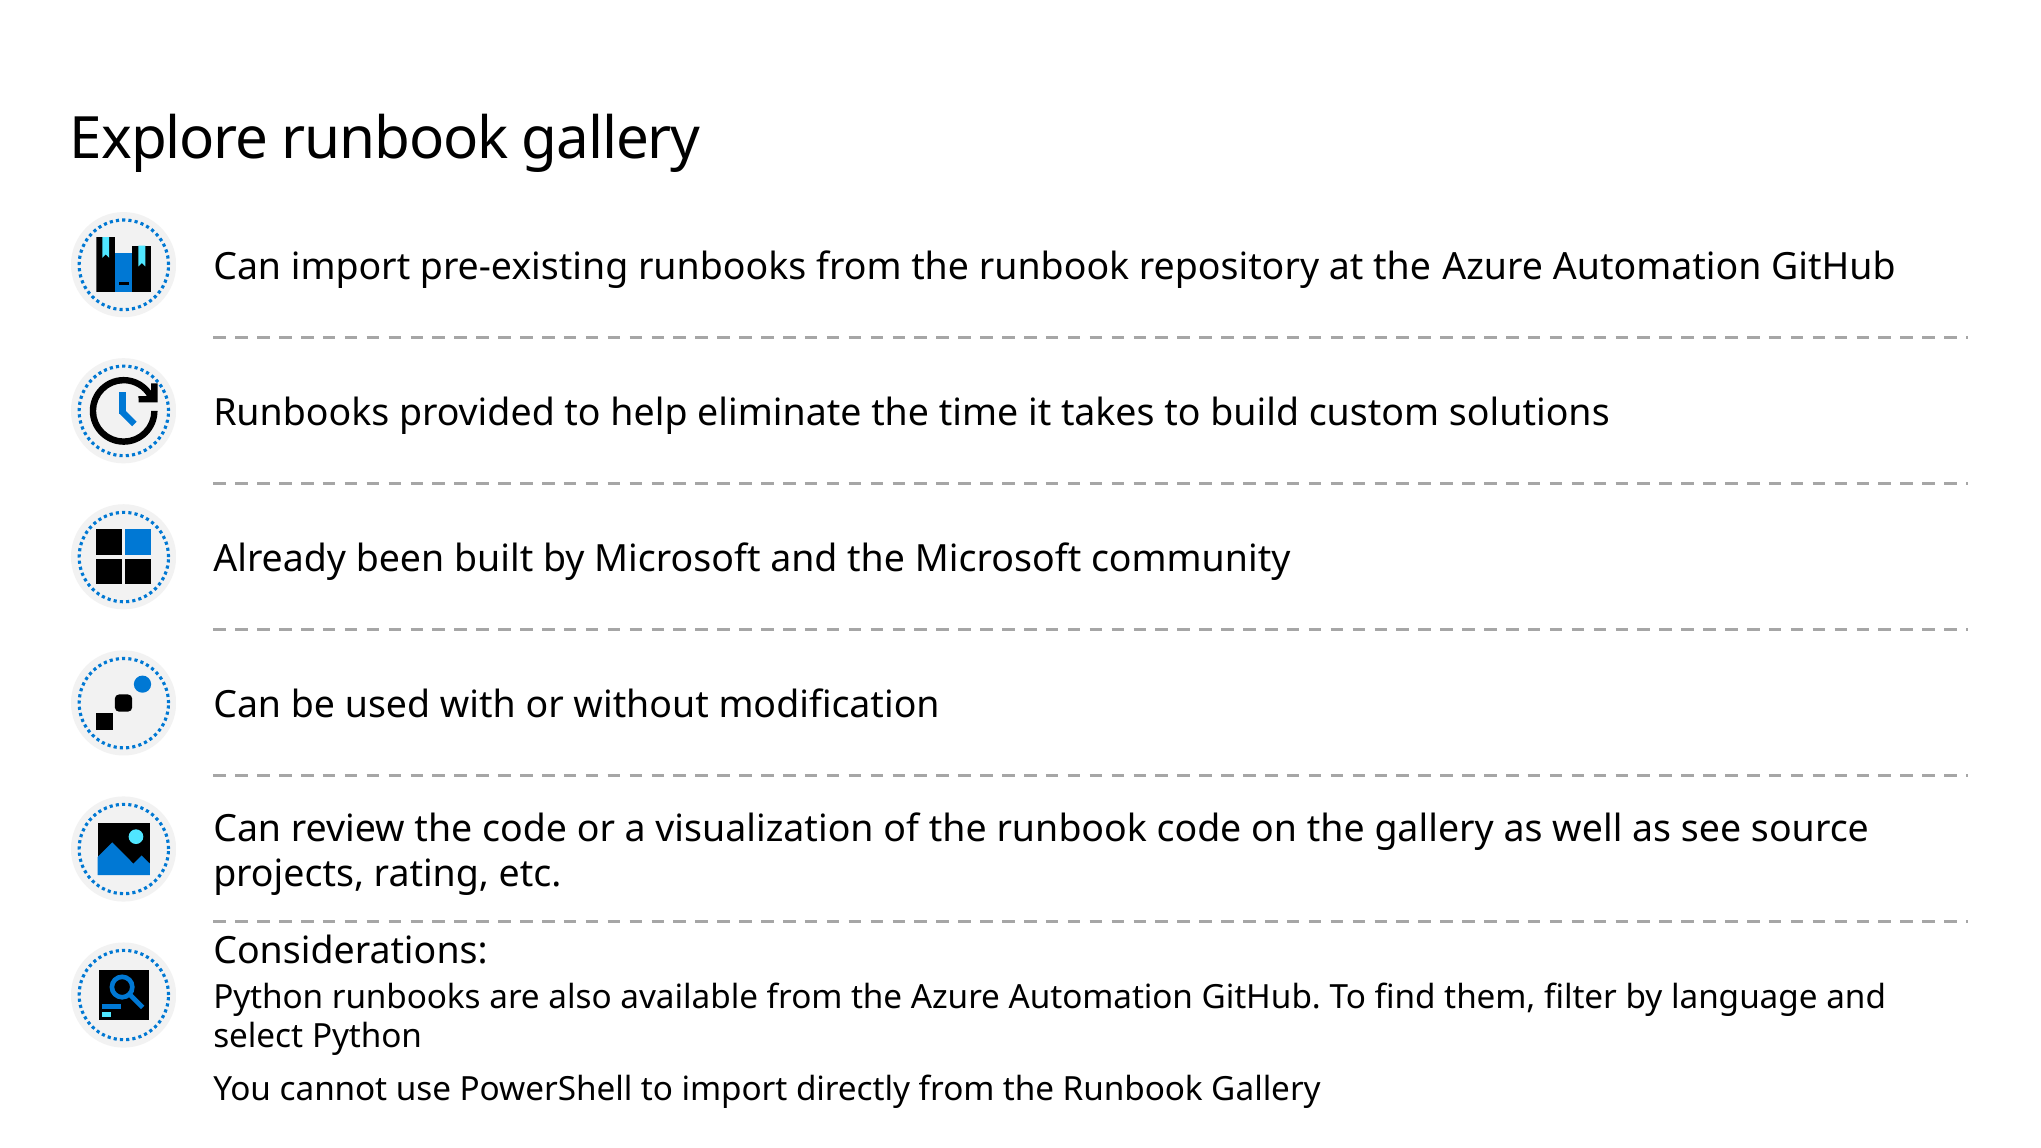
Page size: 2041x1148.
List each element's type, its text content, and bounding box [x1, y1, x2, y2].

picture [70, 649, 177, 756]
picture [70, 357, 177, 464]
text_box Considerations: Python runbooks are also available from the Azure Automation GitHub. To find them, filter by language and select Python You cannot use PowerShell to import directly from the Runbook Gallery [213, 925, 1969, 1108]
text_box Can review the code or a visualization of the runbook code on the gallery as well as see source projects, rating, etc. [213, 803, 1969, 895]
picture [70, 941, 177, 1048]
picture [70, 795, 177, 902]
text_box Can import pre-existing runbooks from the runbook repository at the Azure Automation GitHub [213, 241, 1969, 288]
title Explore runbook gallery [70, 103, 1969, 172]
text_box Can be used with or without modification [213, 679, 1969, 726]
text_box Runbooks provided to help eliminate the time it takes to build custom solutions [213, 387, 1969, 434]
picture [70, 503, 177, 610]
text_box Already been built by Microsoft and the Microsoft community [213, 533, 1969, 580]
picture [70, 211, 177, 318]
